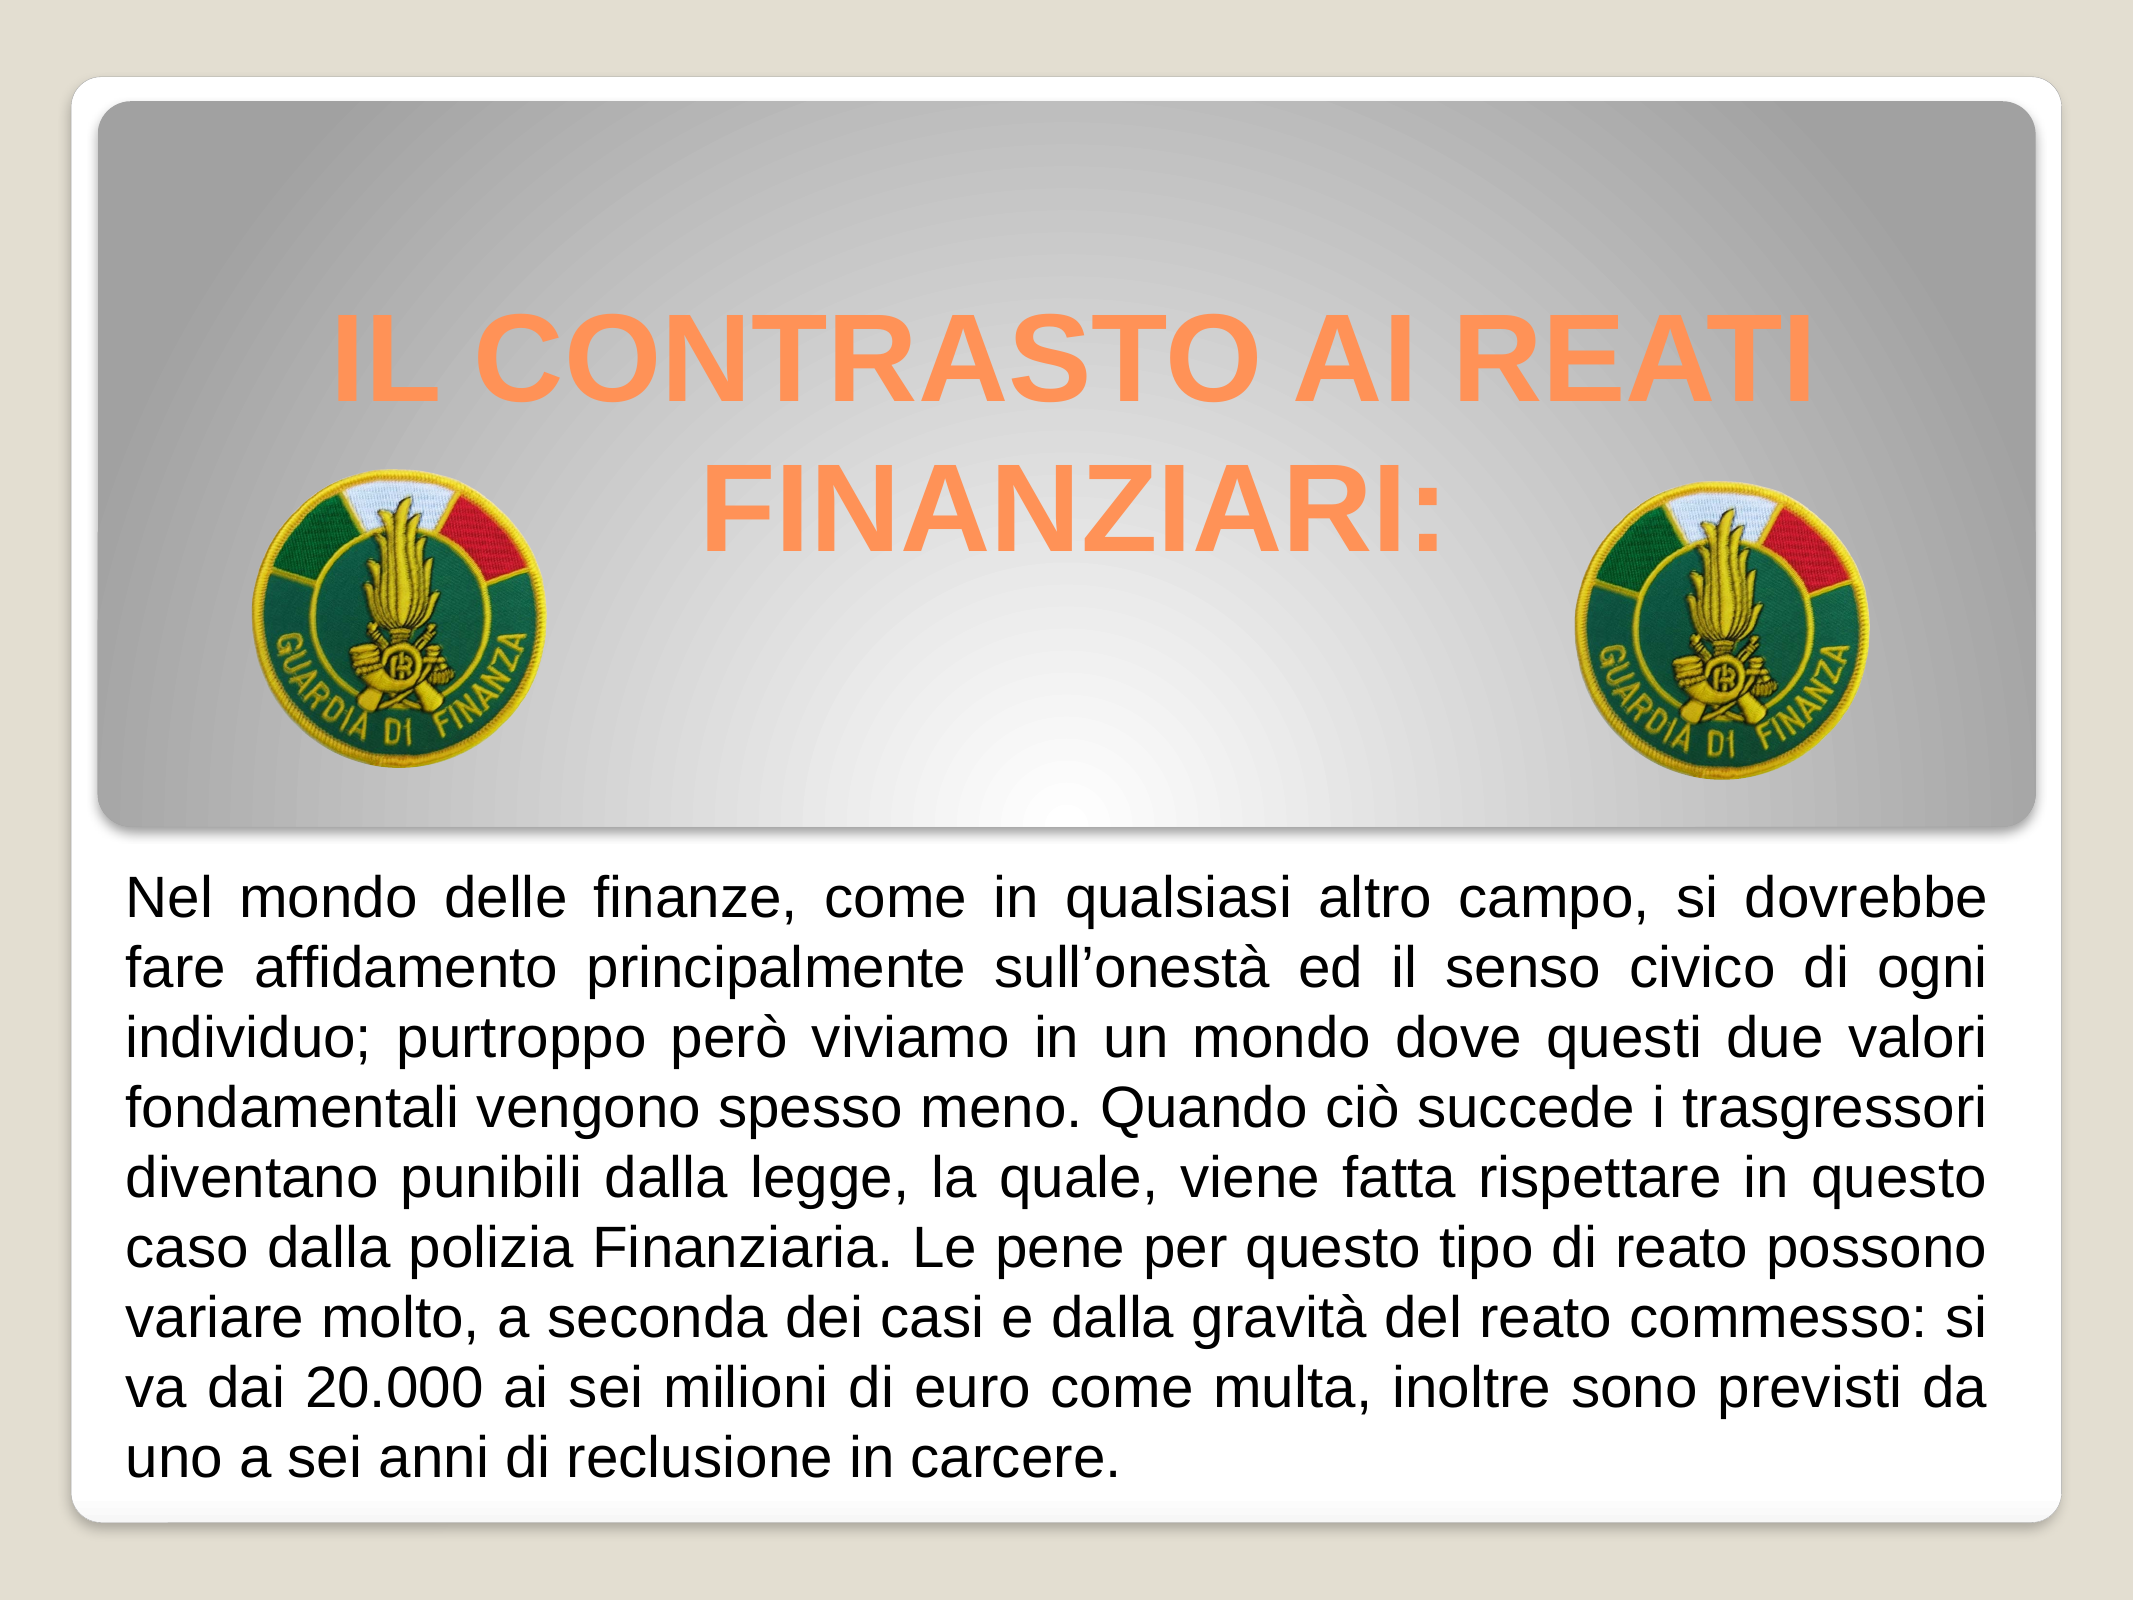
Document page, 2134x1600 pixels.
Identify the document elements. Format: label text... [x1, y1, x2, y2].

title IL CONTRASTO AI REATI FINANZIARI: [216, 173, 1933, 588]
subtitle Nel mondo delle finanze, come in qualsiasi altro campo, si dovrebbe fare affidamento principalmente sull’onestà ed il senso civico di ogni individuo; purtroppo però viviamo in un mondo dove questi due valori fondamentali vengono spesso meno. Quando ciò succede i trasgressori diventano punibili dalla legge, la quale, viene fatta rispettare in questo caso dalla polizia Finanziaria. Le pene per questo tipo di reato possono variare molto, a seconda dei casi e dalla gravità del reato commesso: si va dai 20.000 ai sei milioni di euro come multa, inoltre sono previsti da uno a sei anni di reclusione in carcere. [74, 859, 2012, 1500]
picture [251, 468, 548, 769]
picture [1574, 480, 1871, 780]
